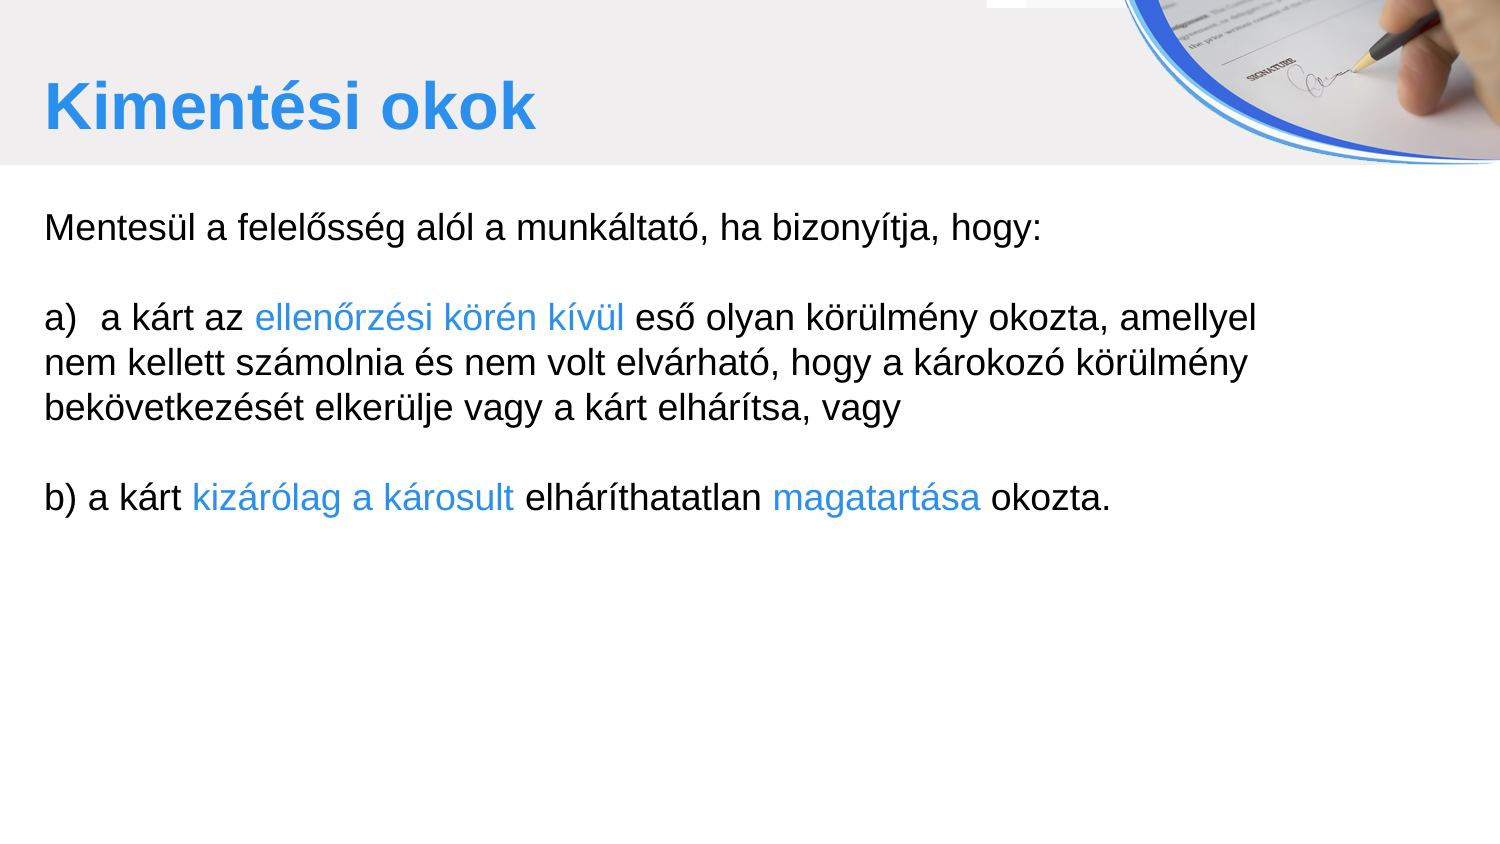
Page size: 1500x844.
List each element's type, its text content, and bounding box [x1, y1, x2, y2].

picture [0, 0, 1500, 844]
text_box Kimentési okok Mentesül a felelősség alól a munkáltató, ha bizonyítja, hogy: a kárt az ellenőrzési körén kívül eső olyan körülmény okozta, amellyel nem kellett számolnia és nem volt elvárható, hogy a károkozó körülmény bekövetkezését elkerülje vagy a kárt elhárítsa, vagy b) a kárt kizárólag a károsult elháríthatatlan magatartása okozta. [29, 55, 1317, 526]
